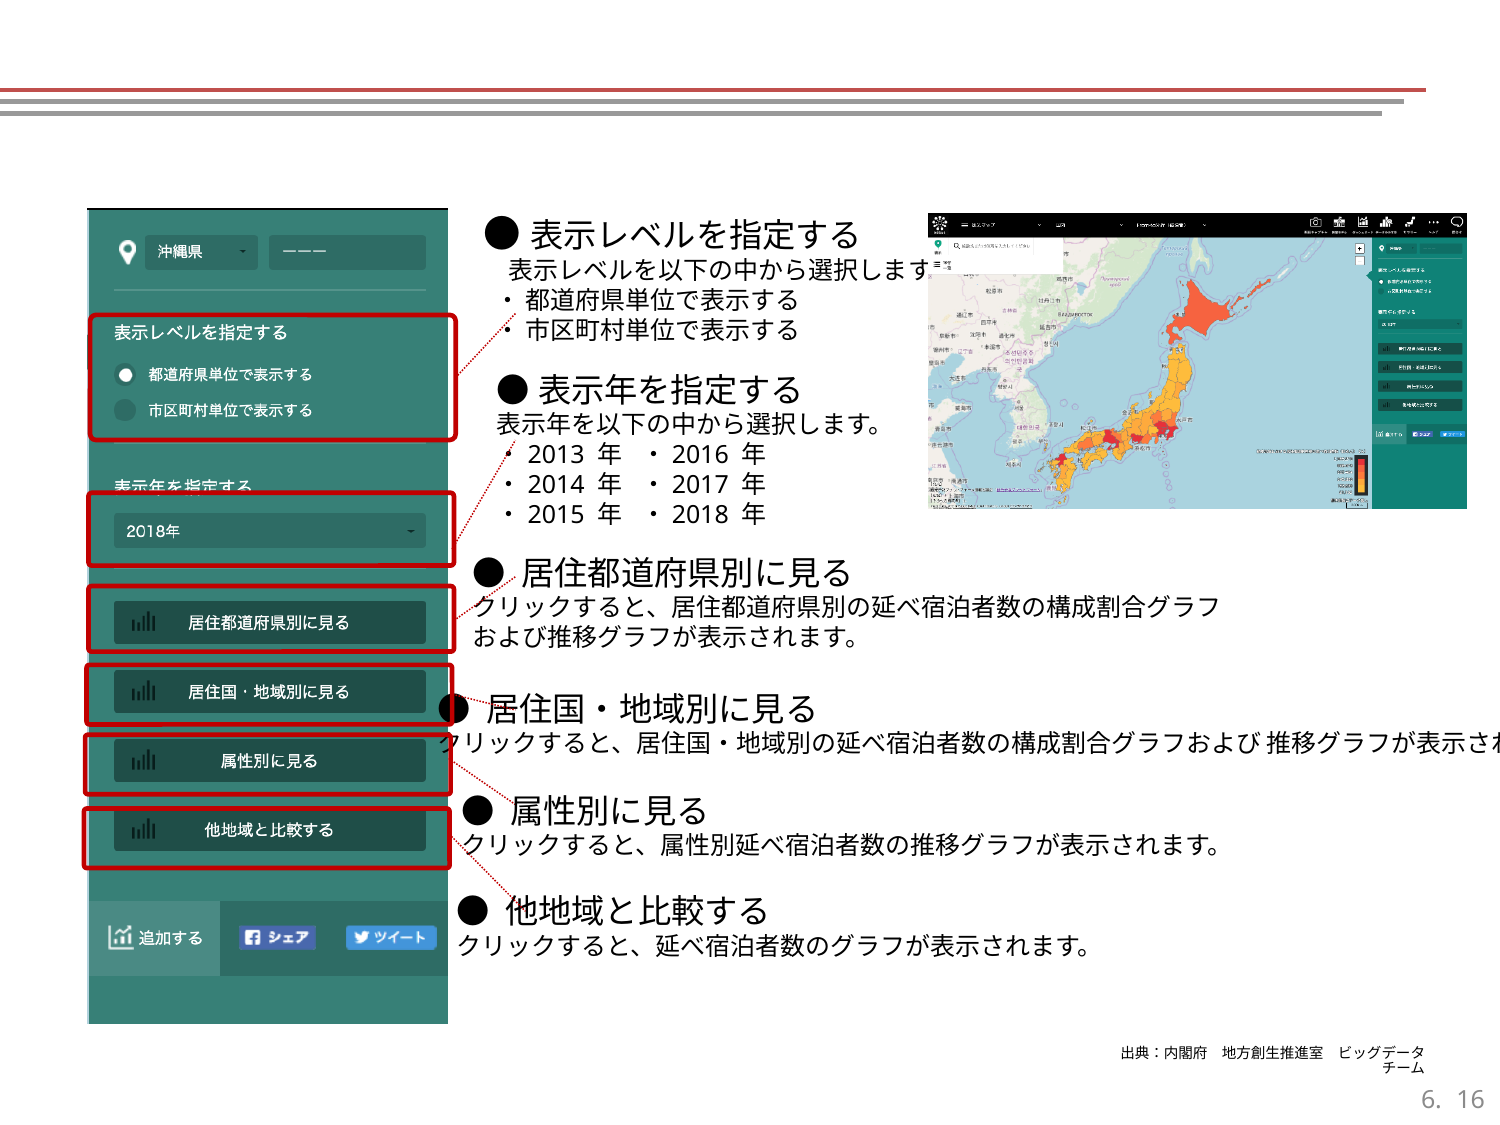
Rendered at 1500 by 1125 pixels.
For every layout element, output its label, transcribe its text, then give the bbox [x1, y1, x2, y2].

text_box ●表示レベルを指定する 表示レベルを以下の中から選択します。 ・ 都道府県単位で表示する ・ 市区町村単位で表示する [468, 202, 971, 353]
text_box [449, 833, 526, 912]
text_box ・2016 年 ・2017 年 ・2018 年 [626, 430, 787, 536]
text_box [452, 558, 457, 568]
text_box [452, 694, 516, 711]
text_box [452, 384, 458, 438]
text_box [455, 313, 516, 378]
picture [86, 208, 448, 1024]
text_box [452, 629, 457, 654]
text_box ● 居住国・地域別に見る クリックすると、居住国・地域別の延べ宿泊者数の構成割合グラフおよび 推移グラフが表示されます。 [452, 680, 1500, 766]
text_box ● 属性別に見る クリックすると、属性別延べ宿泊者数の推移グラフが表示されます。 [452, 782, 1248, 868]
slide_number 15 [1381, 1065, 1500, 1125]
text_box ● 他地域と比較する クリックすると、延べ宿泊者数のグラフが表示されます。 [452, 882, 1118, 968]
picture [928, 213, 1468, 509]
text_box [453, 576, 516, 621]
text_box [451, 439, 516, 550]
text_box ●表示年を指定する 表示年を以下の中から選択します。 ・2013 年 ・2014 年 ・2015 年 [482, 361, 915, 537]
text_box ● 居住都道府県別に見る クリックすると、居住都道府県別の延べ宿泊者数の構成割合グラフ および推移グラフが表示されます。 [458, 544, 1242, 659]
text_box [448, 758, 516, 805]
text_box 出典：内閣府 地方創生推進室 ビッグデータチーム [1097, 1038, 1440, 1085]
